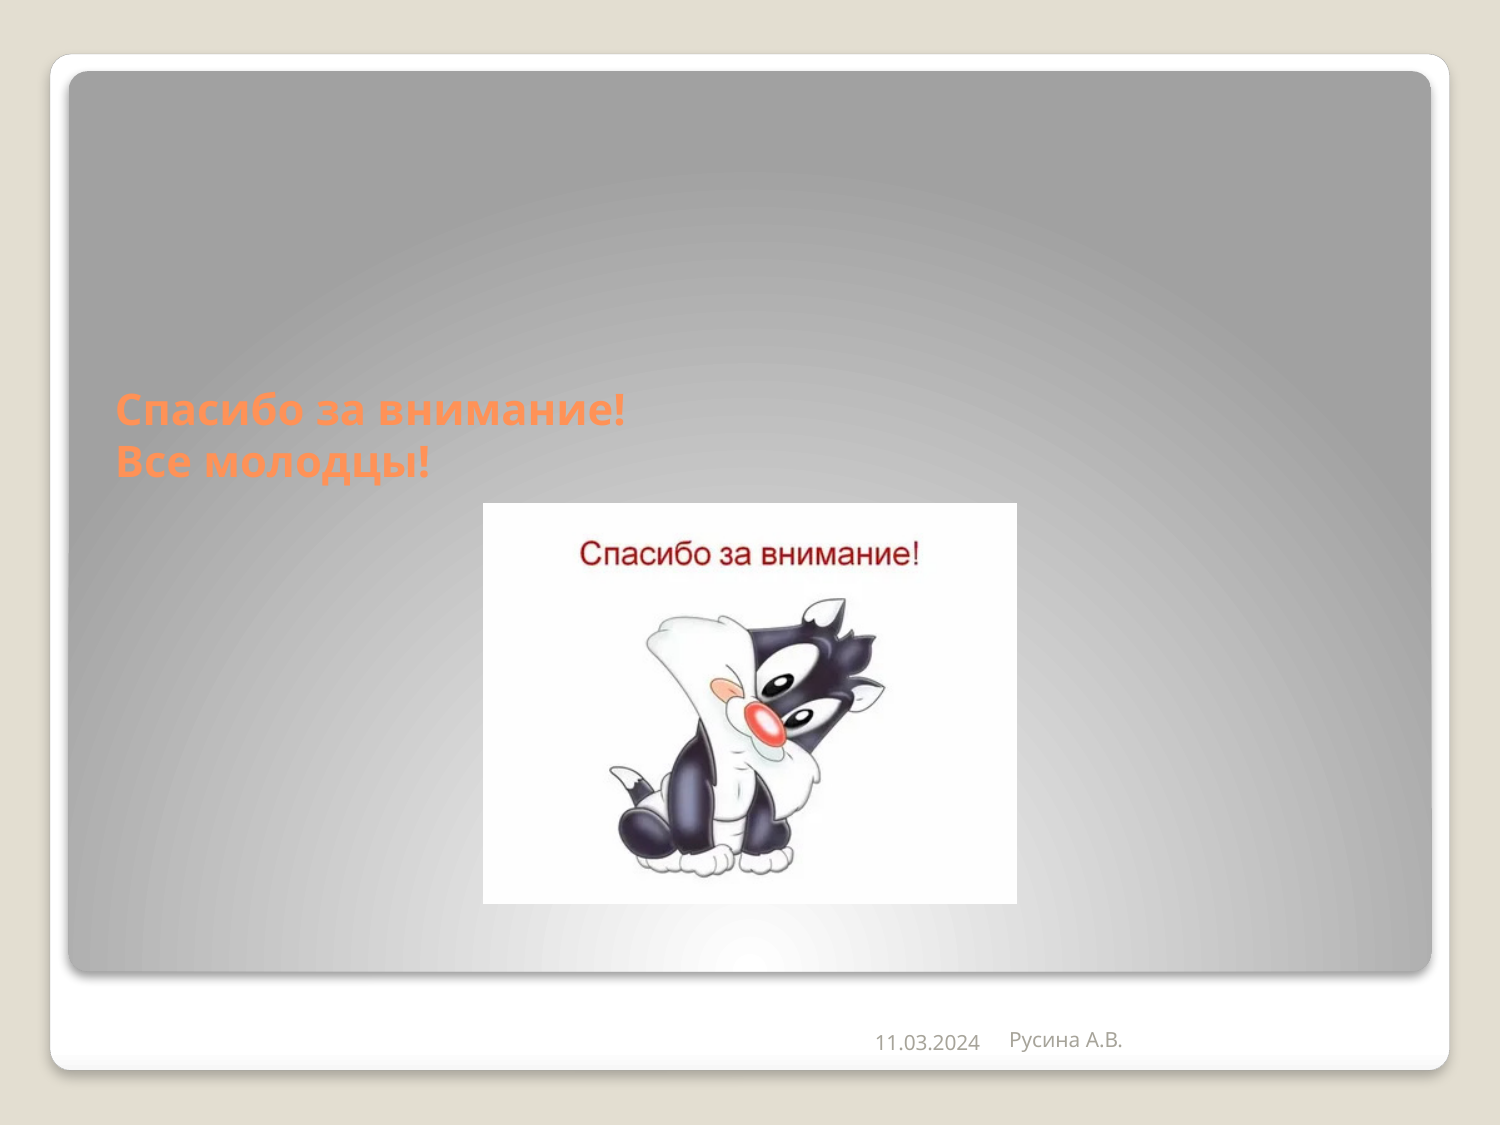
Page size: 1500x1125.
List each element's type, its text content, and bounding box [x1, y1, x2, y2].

footer Русина А.В. [994, 1002, 1370, 1063]
picture [482, 503, 1018, 904]
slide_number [619, 1002, 994, 1063]
title Спасибо за внимание! Все молодцы! [100, 373, 1443, 546]
